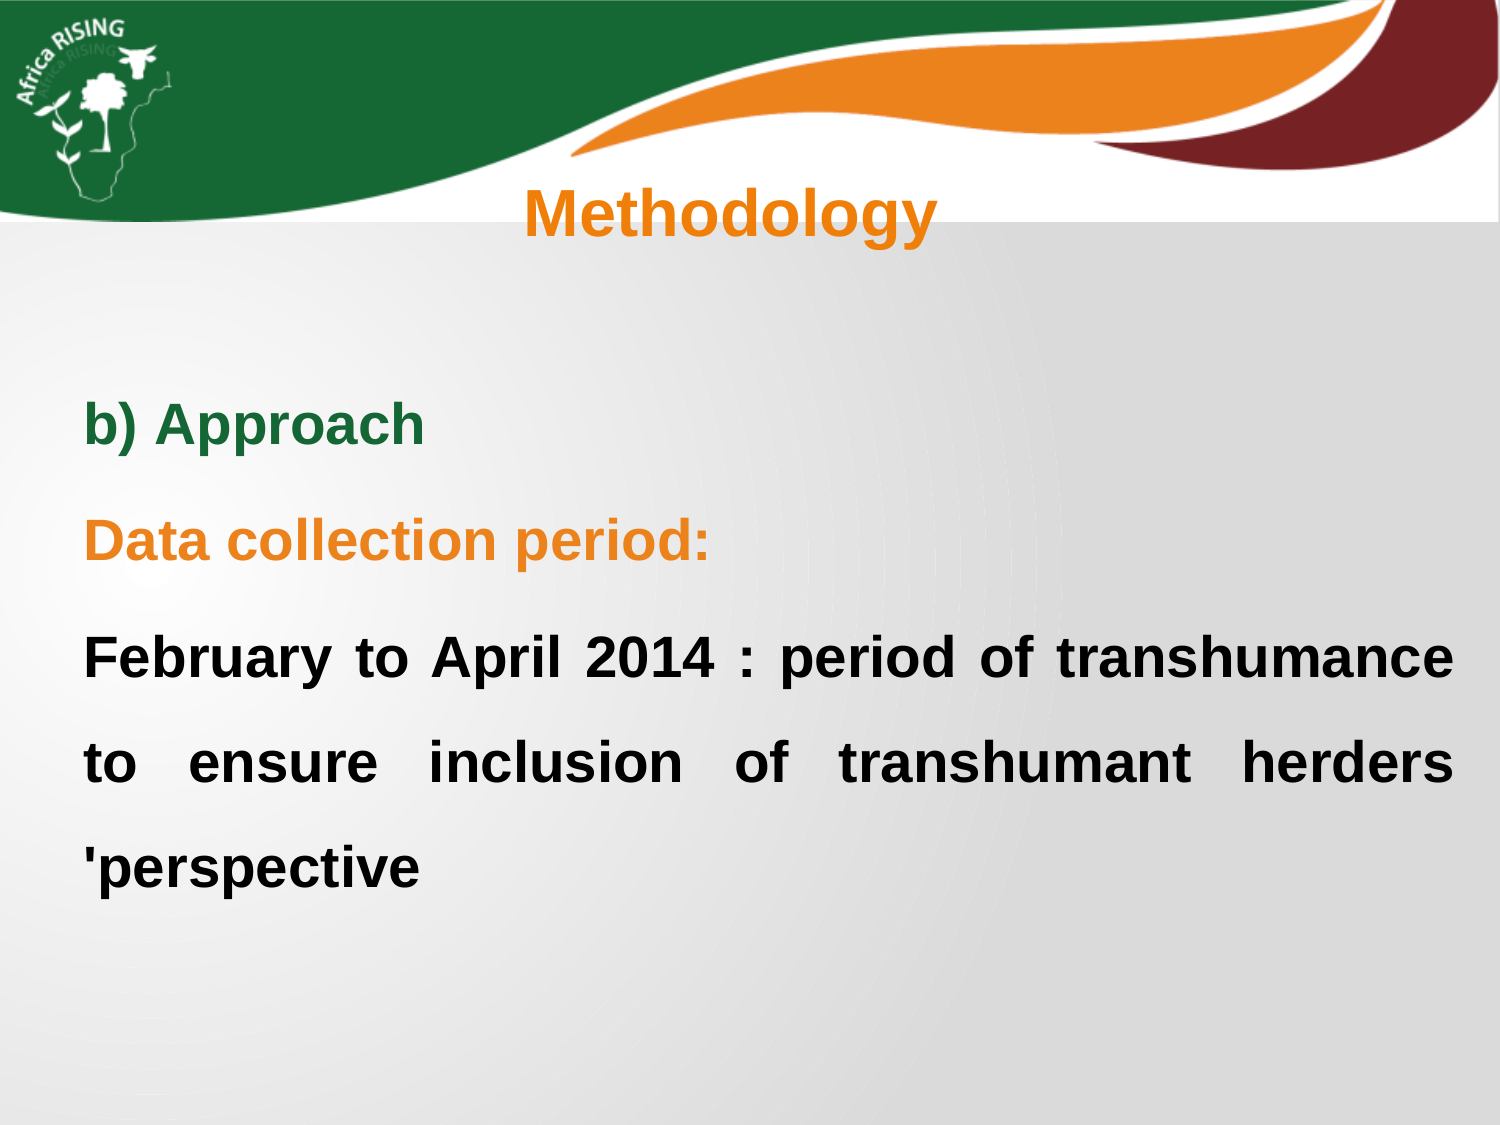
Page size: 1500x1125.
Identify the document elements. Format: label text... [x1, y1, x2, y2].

list b) Approach Data collection period: February to April 2014 : period of transhumance to ensure inclusion of transhumant herders 'perspective [50, 249, 1471, 1000]
text_box Methodology [450, 162, 1013, 258]
picture [0, 0, 1499, 222]
